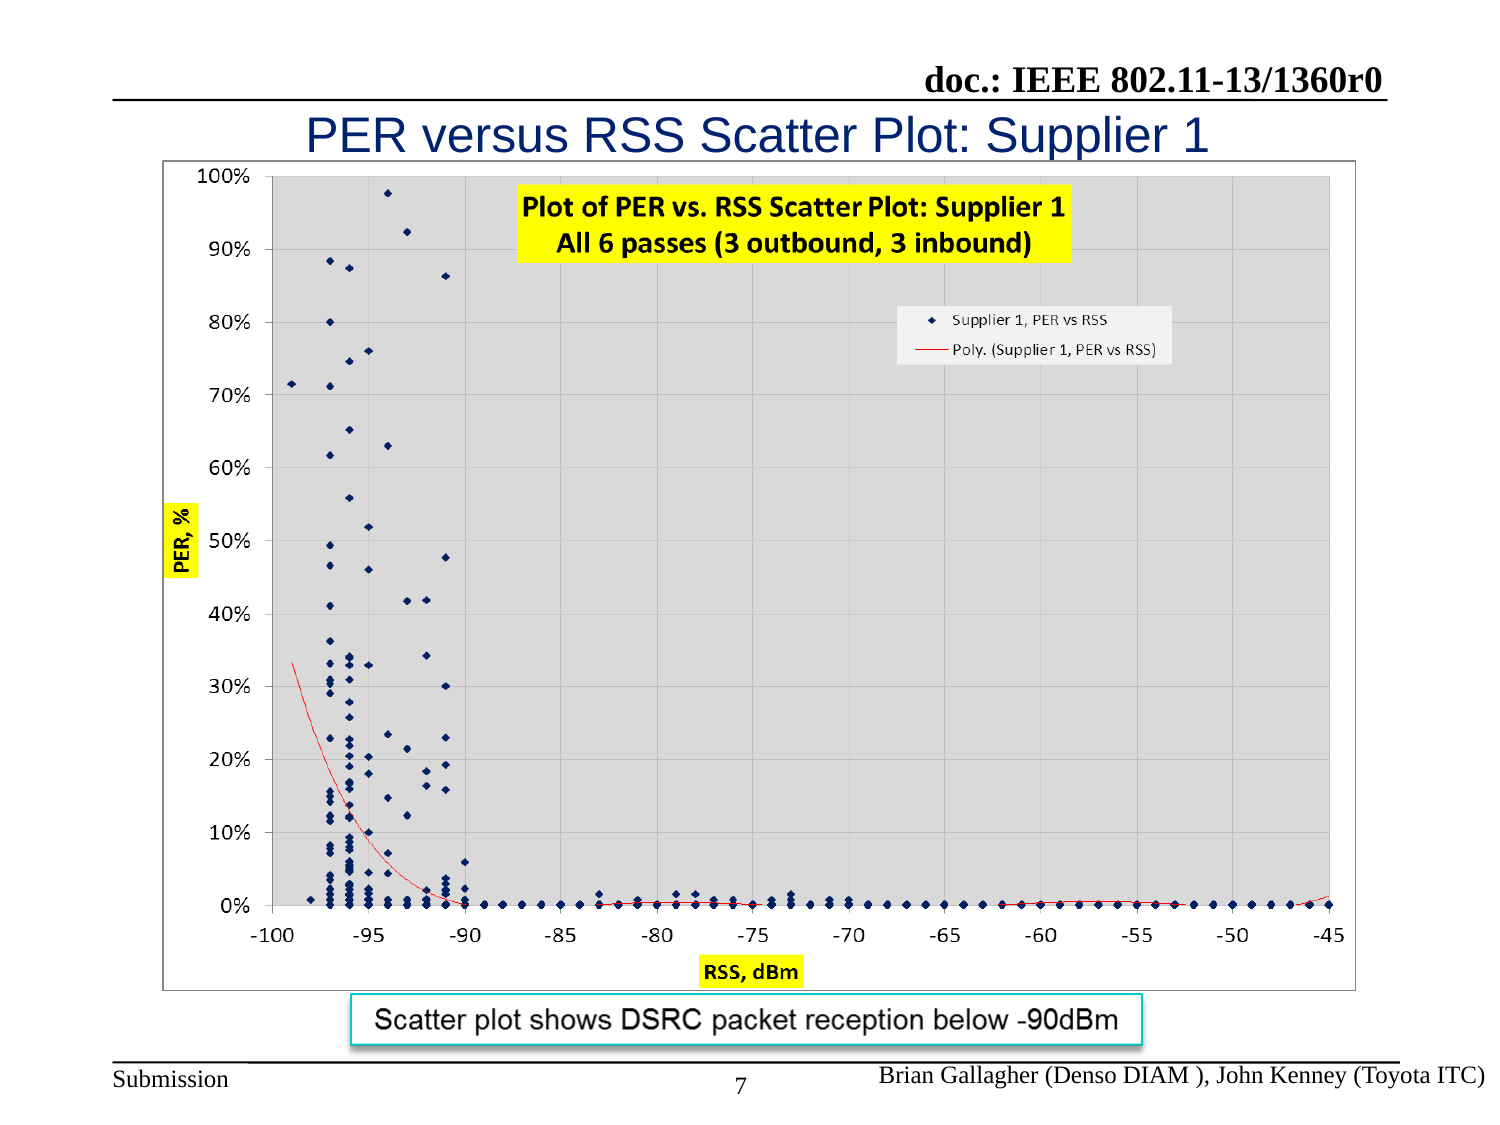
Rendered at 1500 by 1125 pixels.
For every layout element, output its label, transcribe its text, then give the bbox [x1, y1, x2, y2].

text_box PER versus RSS Scatter Plot: Supplier 1 [69, 78, 1447, 187]
picture [162, 160, 1356, 1070]
slide_number 7 [734, 1078, 748, 1101]
